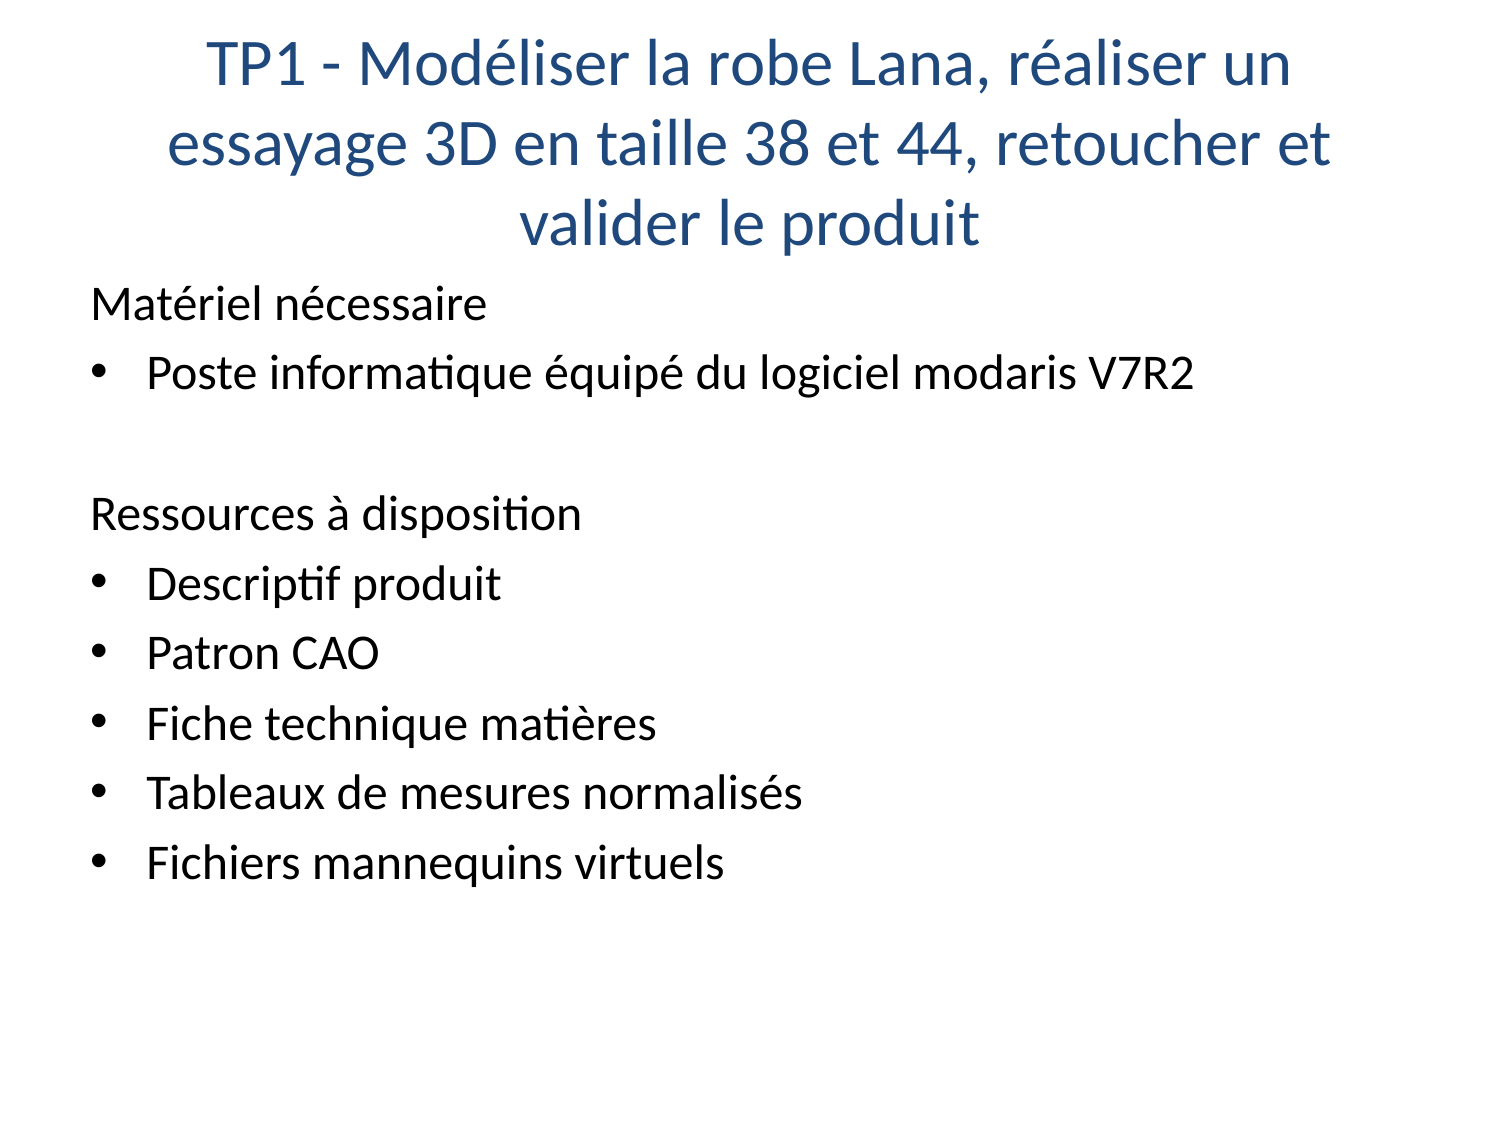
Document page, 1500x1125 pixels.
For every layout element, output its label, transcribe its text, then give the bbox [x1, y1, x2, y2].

title TP1 - Modéliser la robe Lana, réaliser un essayage 3D en taille 38 et 44, retoucher et valider le produit [75, 45, 1425, 233]
list Matériel nécessaire Poste informatique équipé du logiciel modaris V7R2 Ressources à disposition Descriptif produit Patron CAO Fiche technique matières Tableaux de mesures normalisés Fichiers mannequins virtuels [75, 262, 1425, 1005]
